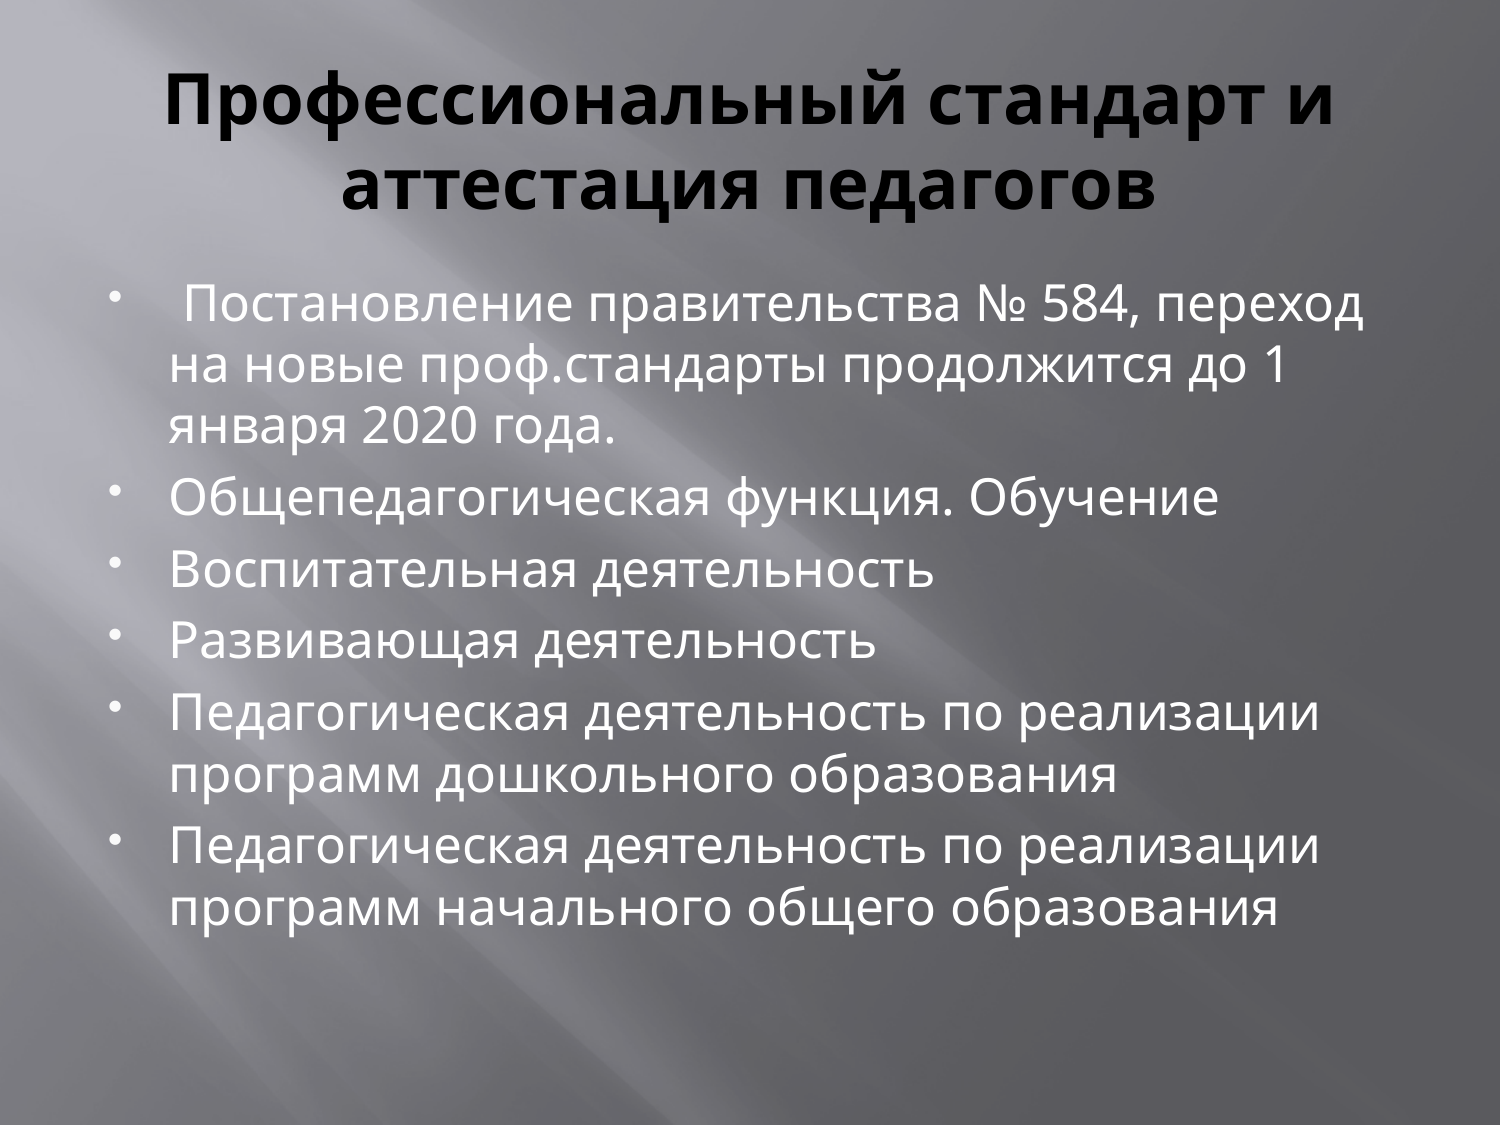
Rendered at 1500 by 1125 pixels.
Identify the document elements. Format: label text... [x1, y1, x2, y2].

list Постановление правительства № 584, переход на новые проф.стандарты продолжится до 1 января 2020 года. Общепедагогическая функция. Обучение Воспитательная деятельность Развивающая деятельность Педагогическая деятельность по реализации программ дошкольного образования Педагогическая деятельность по реализации программ начального общего образования [75, 262, 1425, 1035]
title Профессиональный стандарт и аттестация педагогов [75, 45, 1425, 233]
